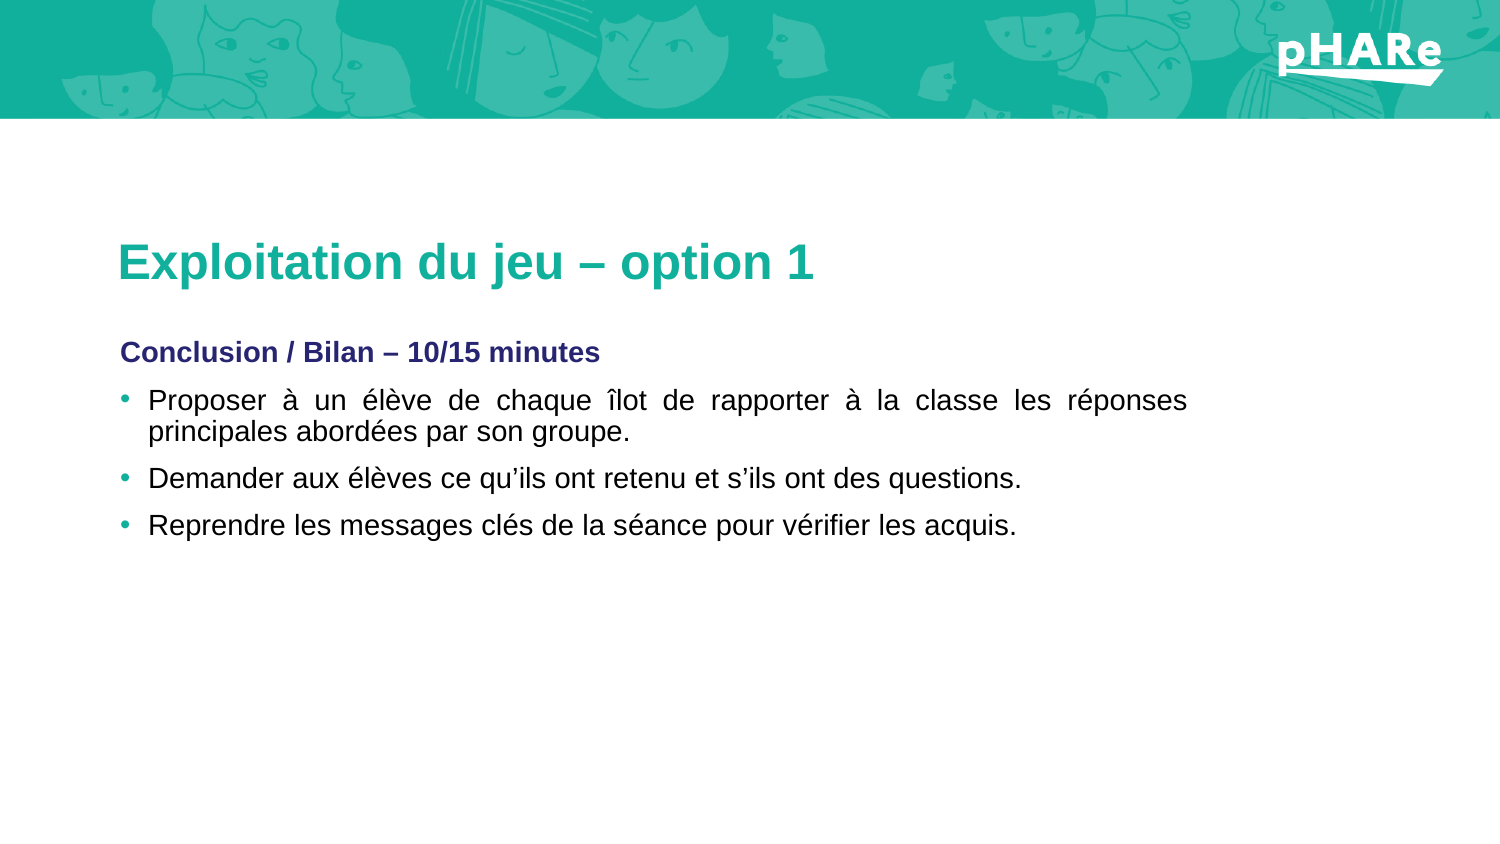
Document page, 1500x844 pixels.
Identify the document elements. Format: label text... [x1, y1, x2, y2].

text_box Conclusion / Bilan – 10/15 minutes Proposer à un élève de chaque îlot de rapporter à la classe les réponses principales abordées par son groupe. Demander aux élèves ce qu’ils ont retenu et s’ils ont des questions. Reprendre les messages clés de la séance pour vérifier les acquis. [105, 330, 1204, 670]
text_box Exploitation du jeu – option 1 [102, 204, 1485, 323]
picture [0, 0, 1500, 119]
